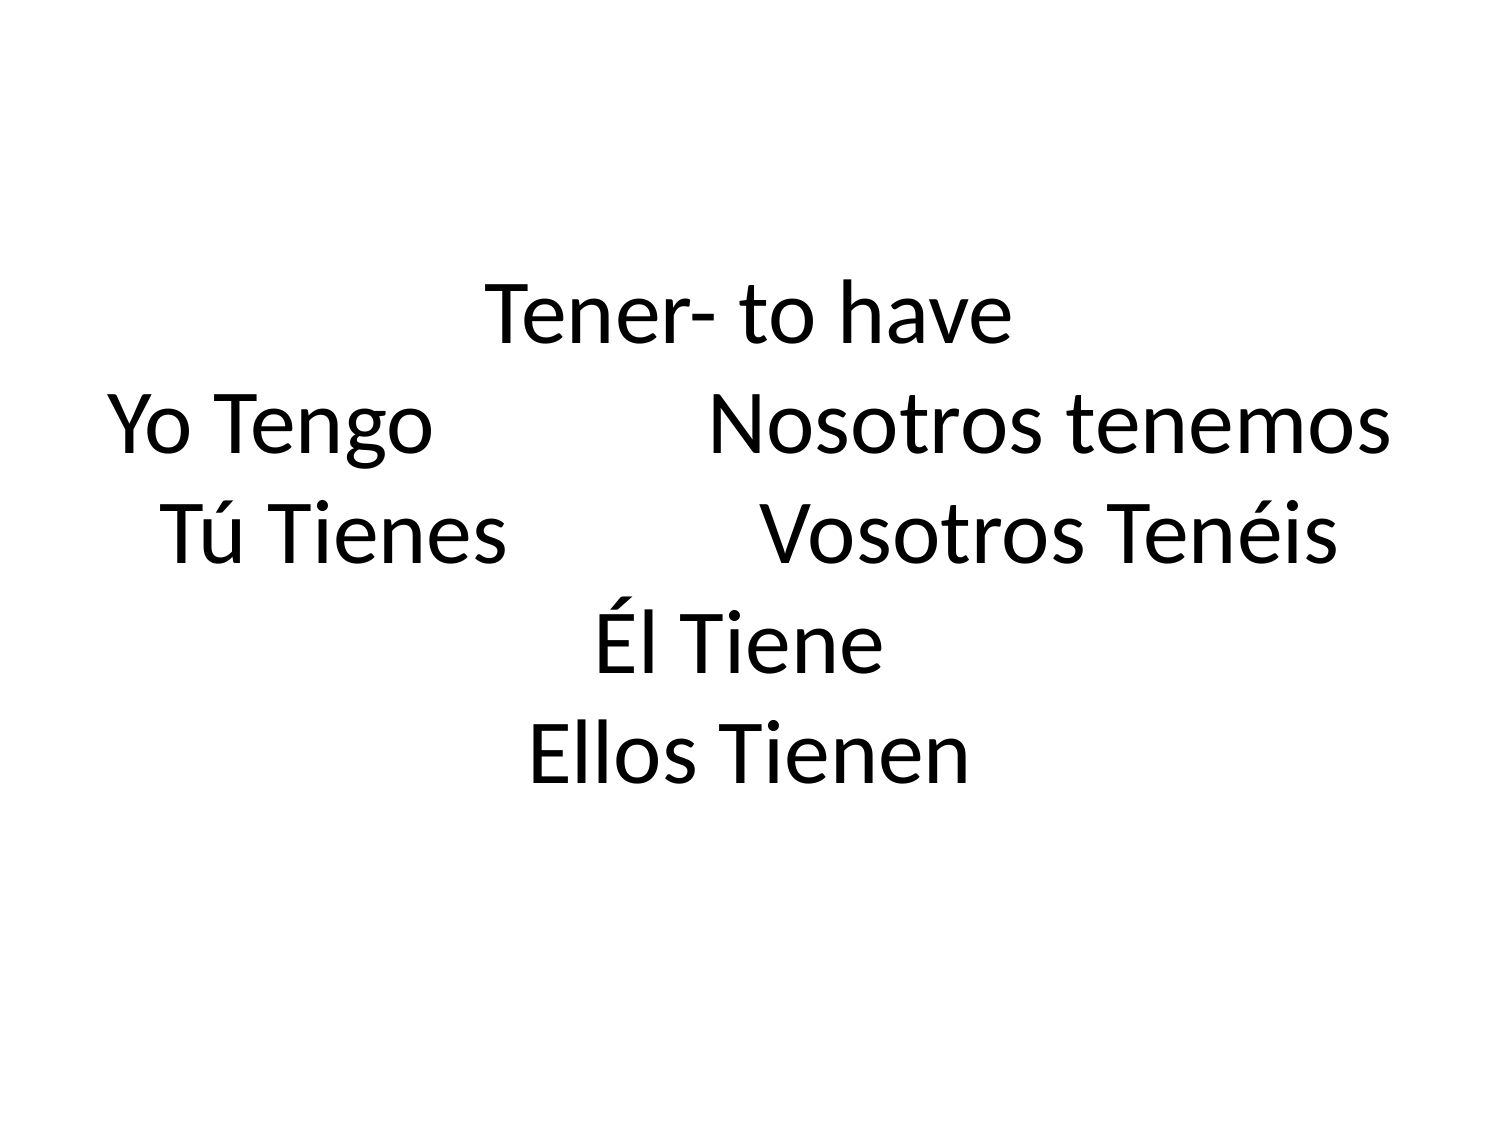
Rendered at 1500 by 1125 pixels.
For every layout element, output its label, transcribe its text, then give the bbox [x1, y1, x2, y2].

title Tener- to have Yo Tengo Nosotros tenemos Tú Tienes Vosotros Tenéis Él Tiene Ellos Tienen [75, 45, 1425, 1009]
